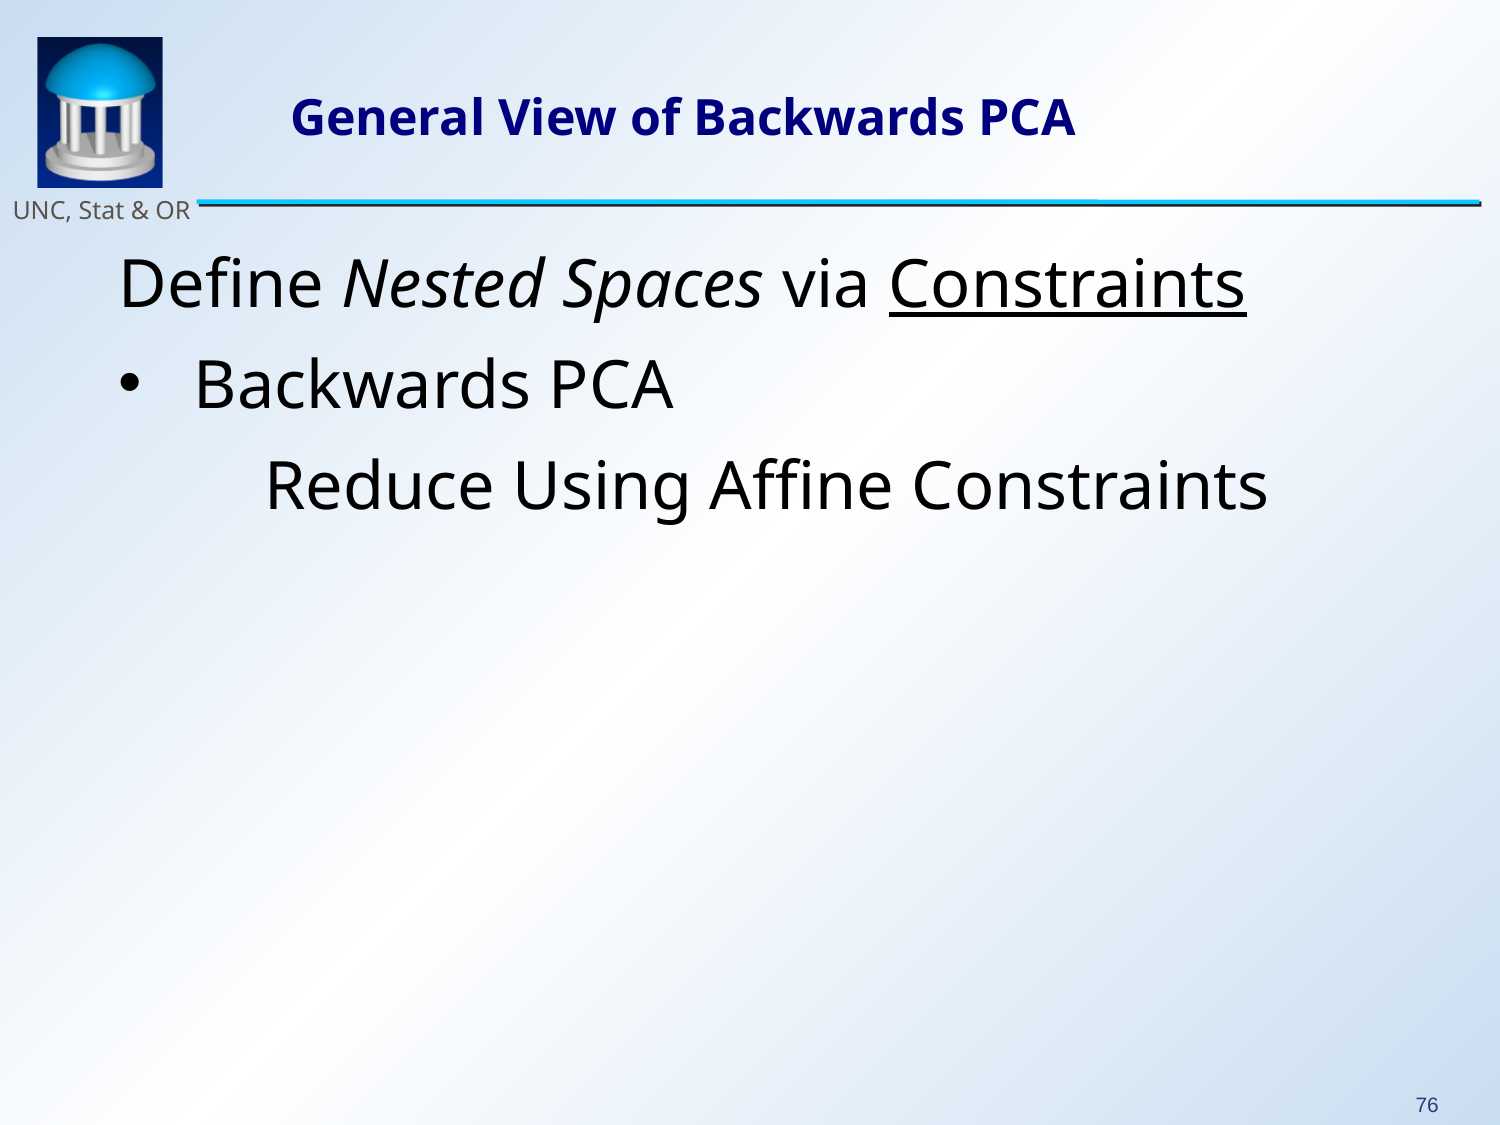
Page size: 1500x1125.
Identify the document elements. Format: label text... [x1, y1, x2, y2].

title General View of Backwards PCA [274, 74, 1448, 156]
list Define Nested Spaces via Constraints Backwards PCA Reduce Using Affine Constraints [103, 224, 1432, 1076]
